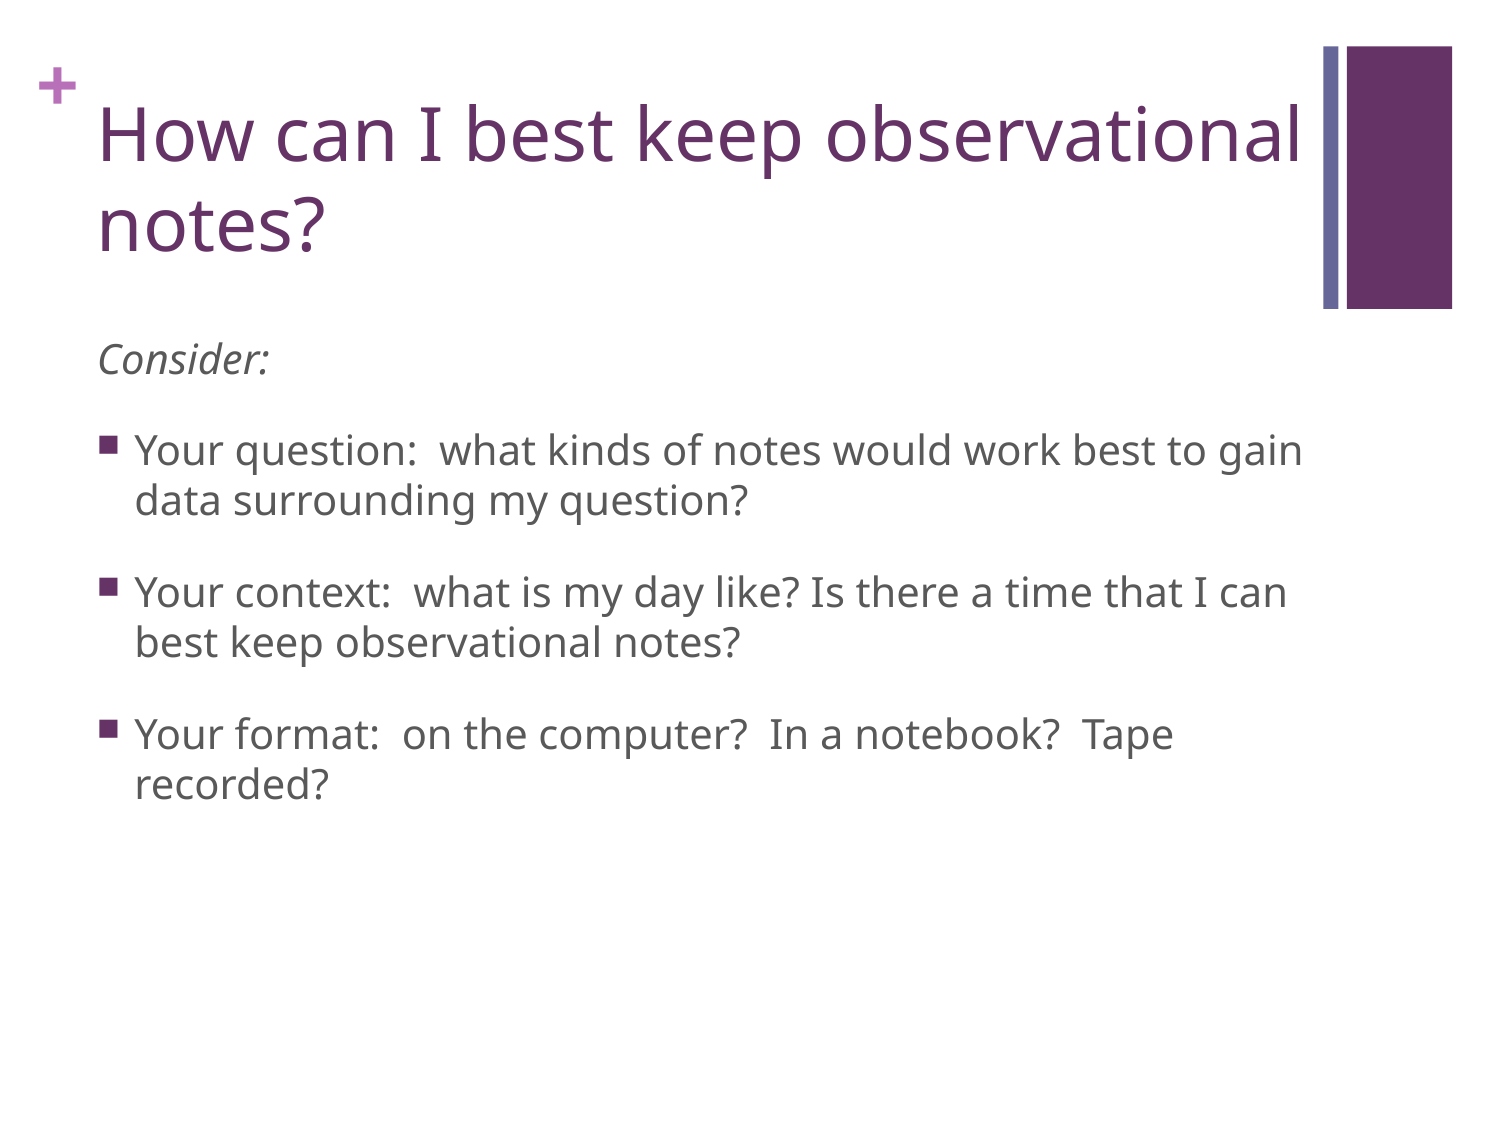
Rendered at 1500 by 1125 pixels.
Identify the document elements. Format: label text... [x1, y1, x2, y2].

title How can I best keep observational notes? [81, 79, 1322, 263]
list Consider: Your question: what kinds of notes would work best to gain data surrounding my question? Your context: what is my day like? Is there a time that I can best keep observational notes? Your format: on the computer? In a notebook? Tape recorded? [81, 324, 1322, 1005]
